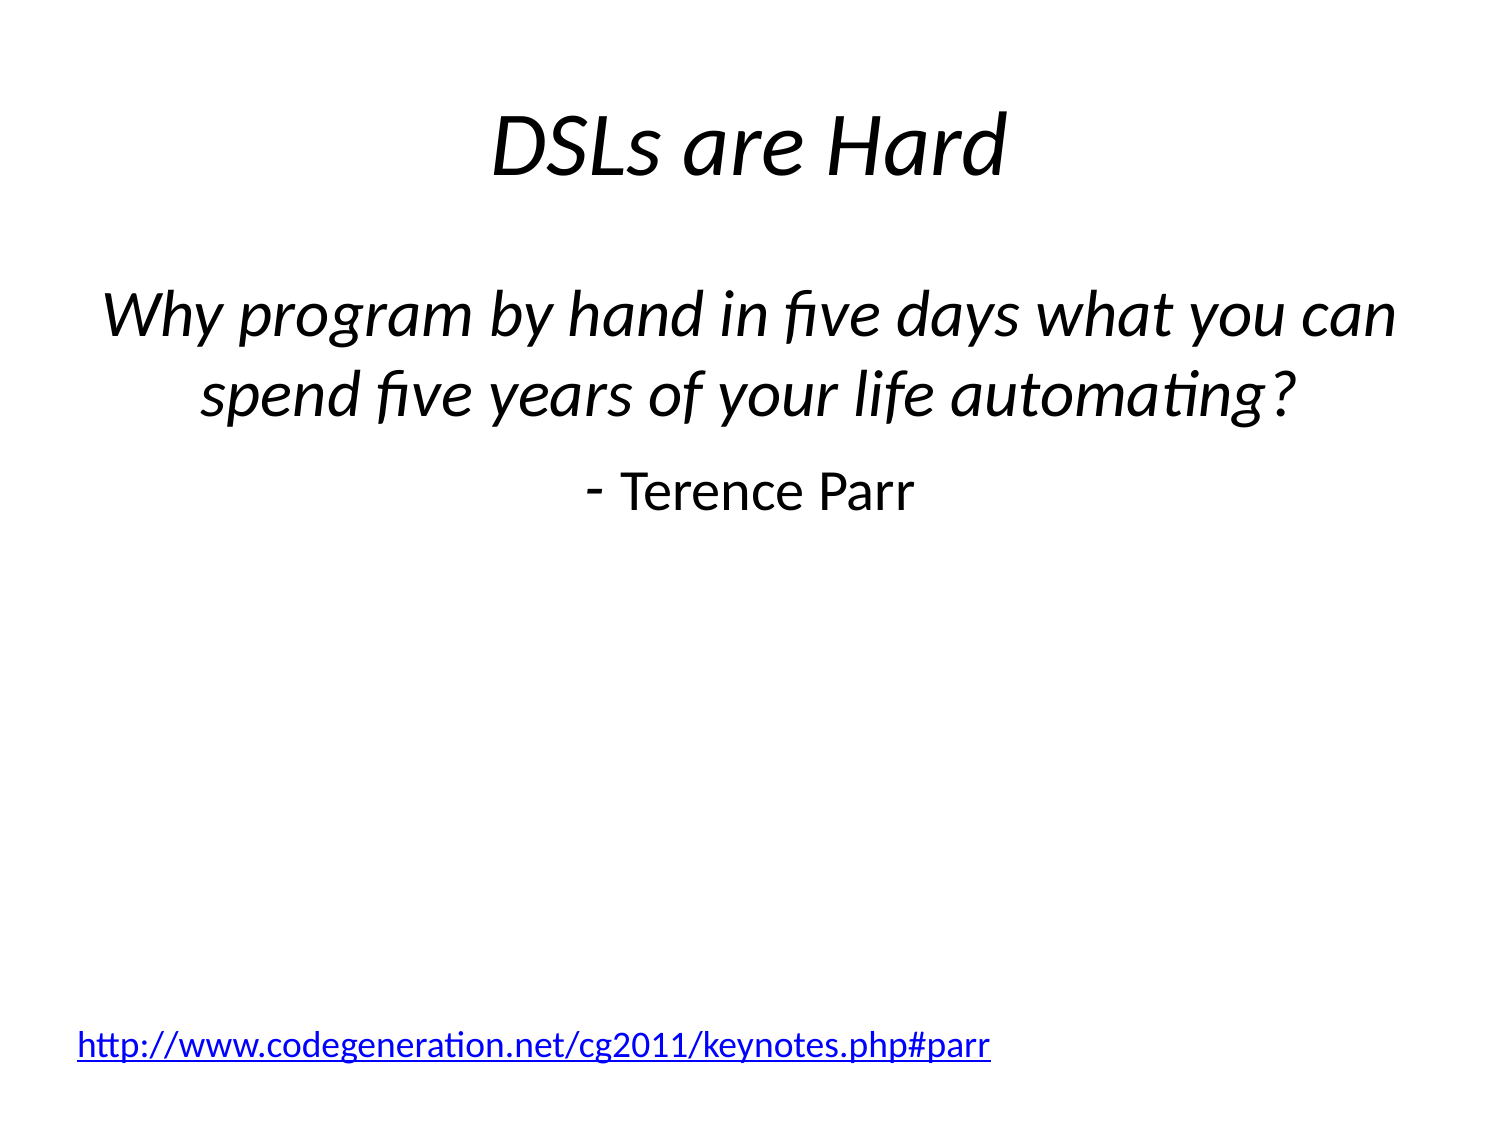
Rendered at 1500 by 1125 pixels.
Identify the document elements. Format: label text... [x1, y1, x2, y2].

text_box http://www.codegeneration.net/cg2011/keynotes.php#parr [62, 1012, 1113, 1073]
title DSLs are Hard [75, 45, 1425, 233]
list Why program by hand in five days what you can spend five years of your life automating? - Terence Parr [75, 262, 1425, 550]
